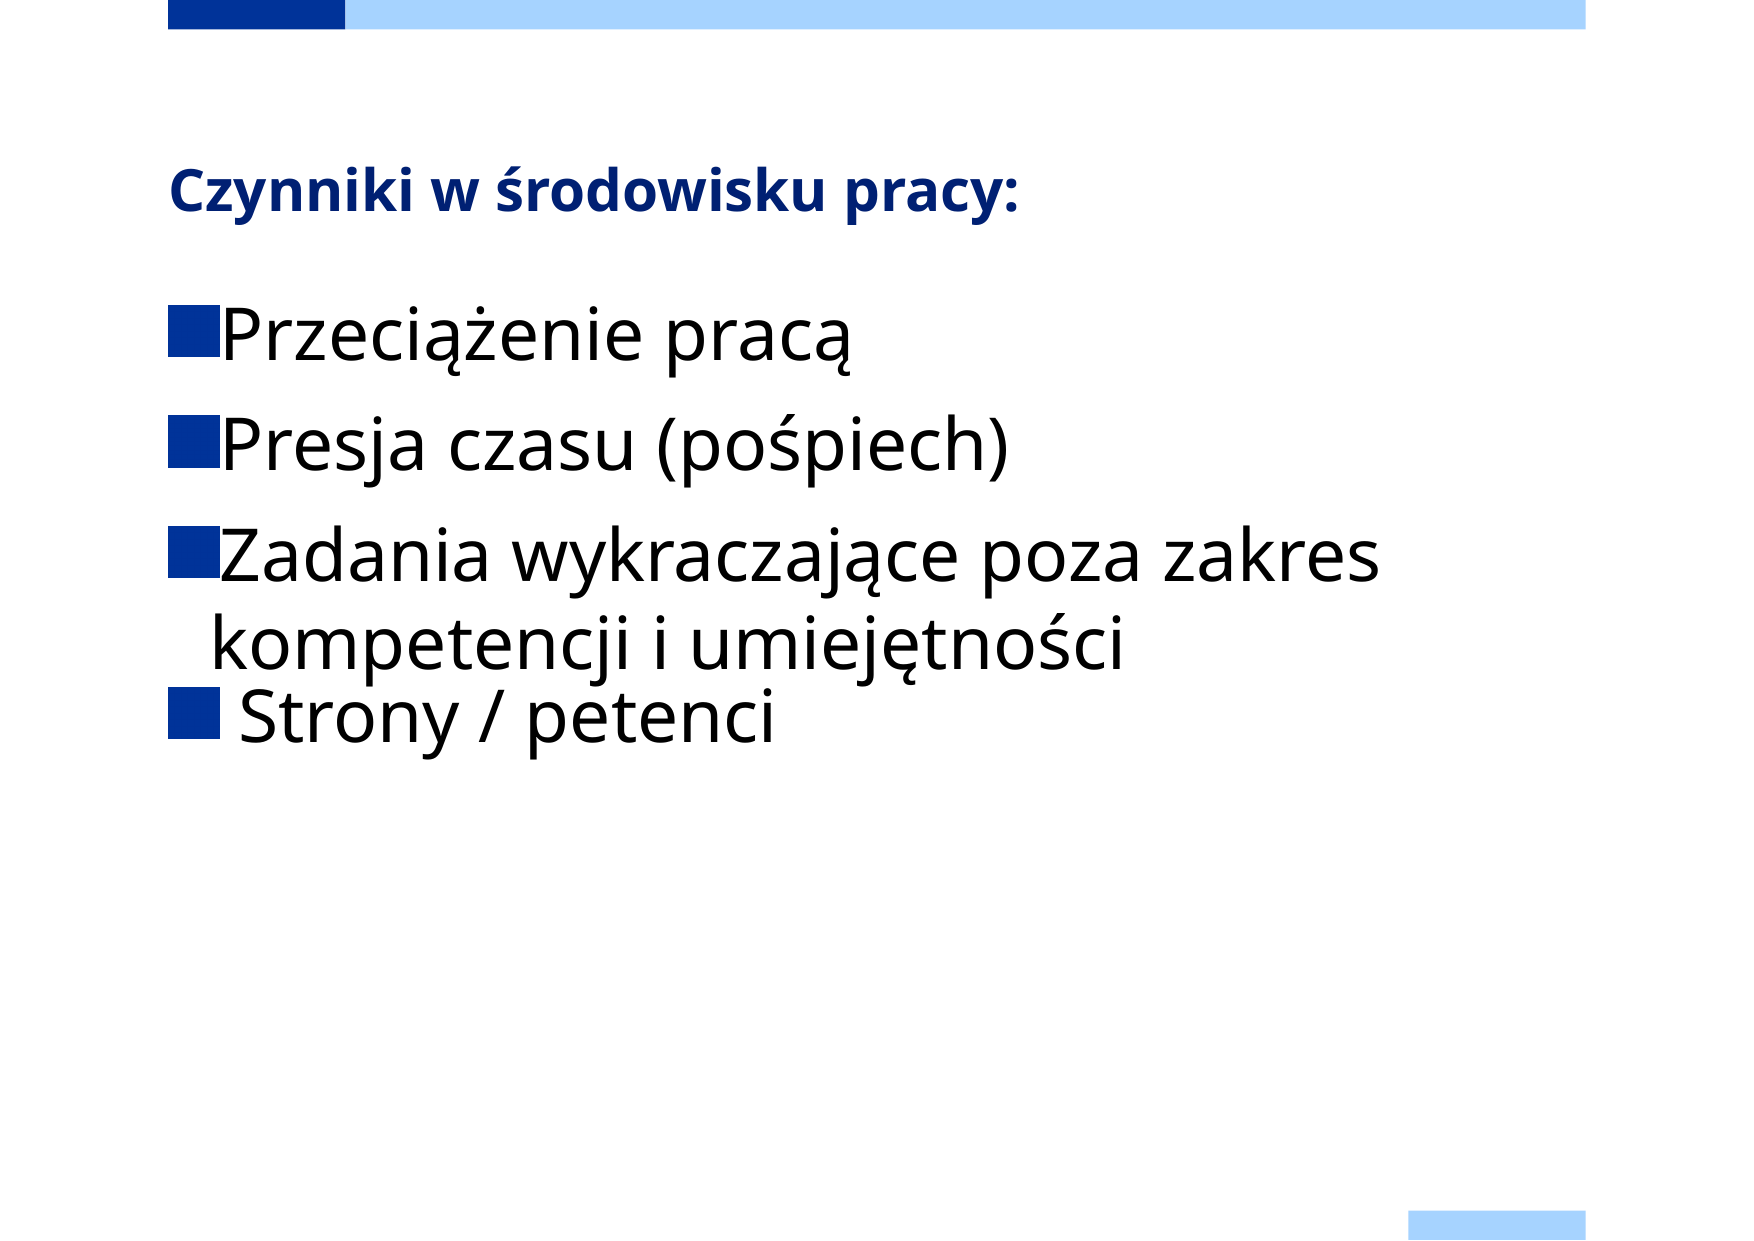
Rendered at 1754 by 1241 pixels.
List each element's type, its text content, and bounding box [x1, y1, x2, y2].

picture [168, 526, 220, 578]
picture [168, 687, 220, 739]
title Czynniki w środowisku pracy: [168, 147, 1586, 324]
picture [168, 415, 220, 468]
picture [168, 305, 220, 357]
list Przeciążenie pracą Presja czasu (pośpiech) Zadania wykraczające poza zakres kompetencji i umiejętności Strony / petenci [168, 324, 1586, 1093]
